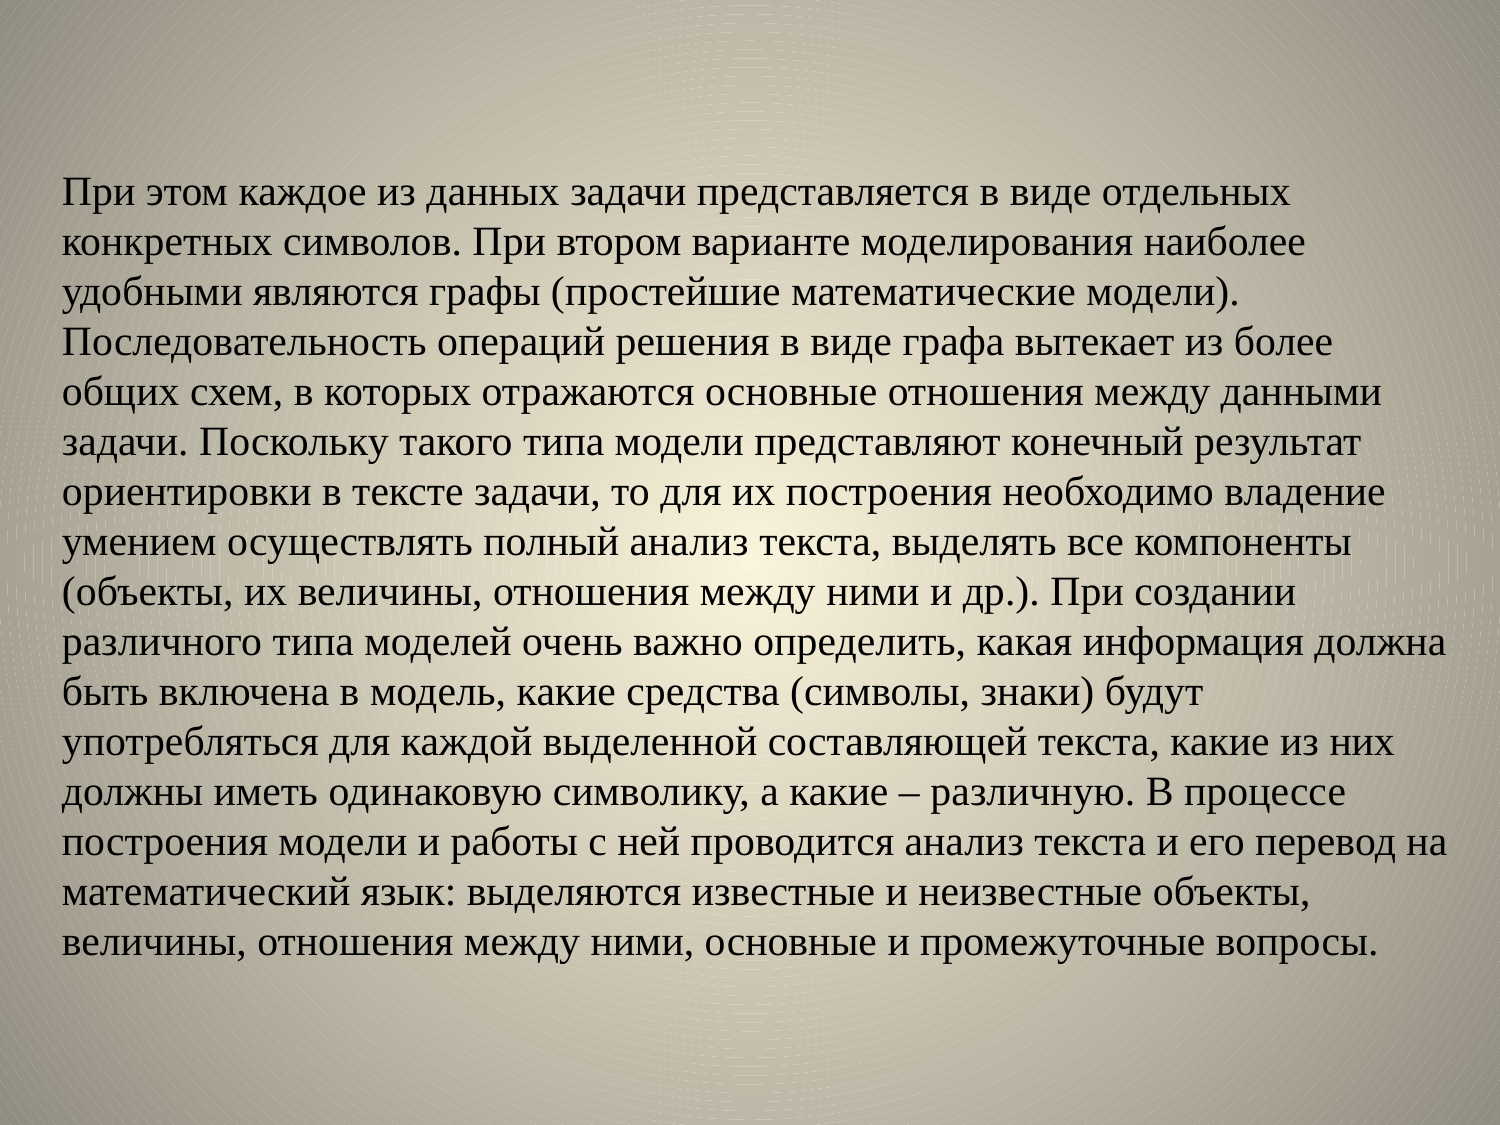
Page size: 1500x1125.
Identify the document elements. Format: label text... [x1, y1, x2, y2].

text_box При этом каждое из данных задачи представляется в виде отдельных конкретных символов. При втором варианте моделирования наиболее удобными являются графы (простейшие математические модели). Последовательность операций решения в виде графа вытекает из более общих схем, в которых отражаются основные отношения между данными задачи. Поскольку такого типа модели представляют конечный результат ориентировки в тексте задачи, то для их построения необходимо владение умением осуществлять полный анализ текста, выделять все компоненты (объекты, их величины, отношения между ними и др.). При создании различного типа моделей очень важно определить, какая информация должна быть включена в модель, какие средства (символы, знаки) будут употребляться для каждой выделенной составляющей текста, какие из них должны иметь одинаковую символику, а какие – различную. В процессе построения модели и работы с ней проводится анализ текста и его перевод на математический язык: выделяются известные и неизвестные объекты, величины, отношения между ними, основные и промежуточные вопросы. [46, 156, 1465, 972]
